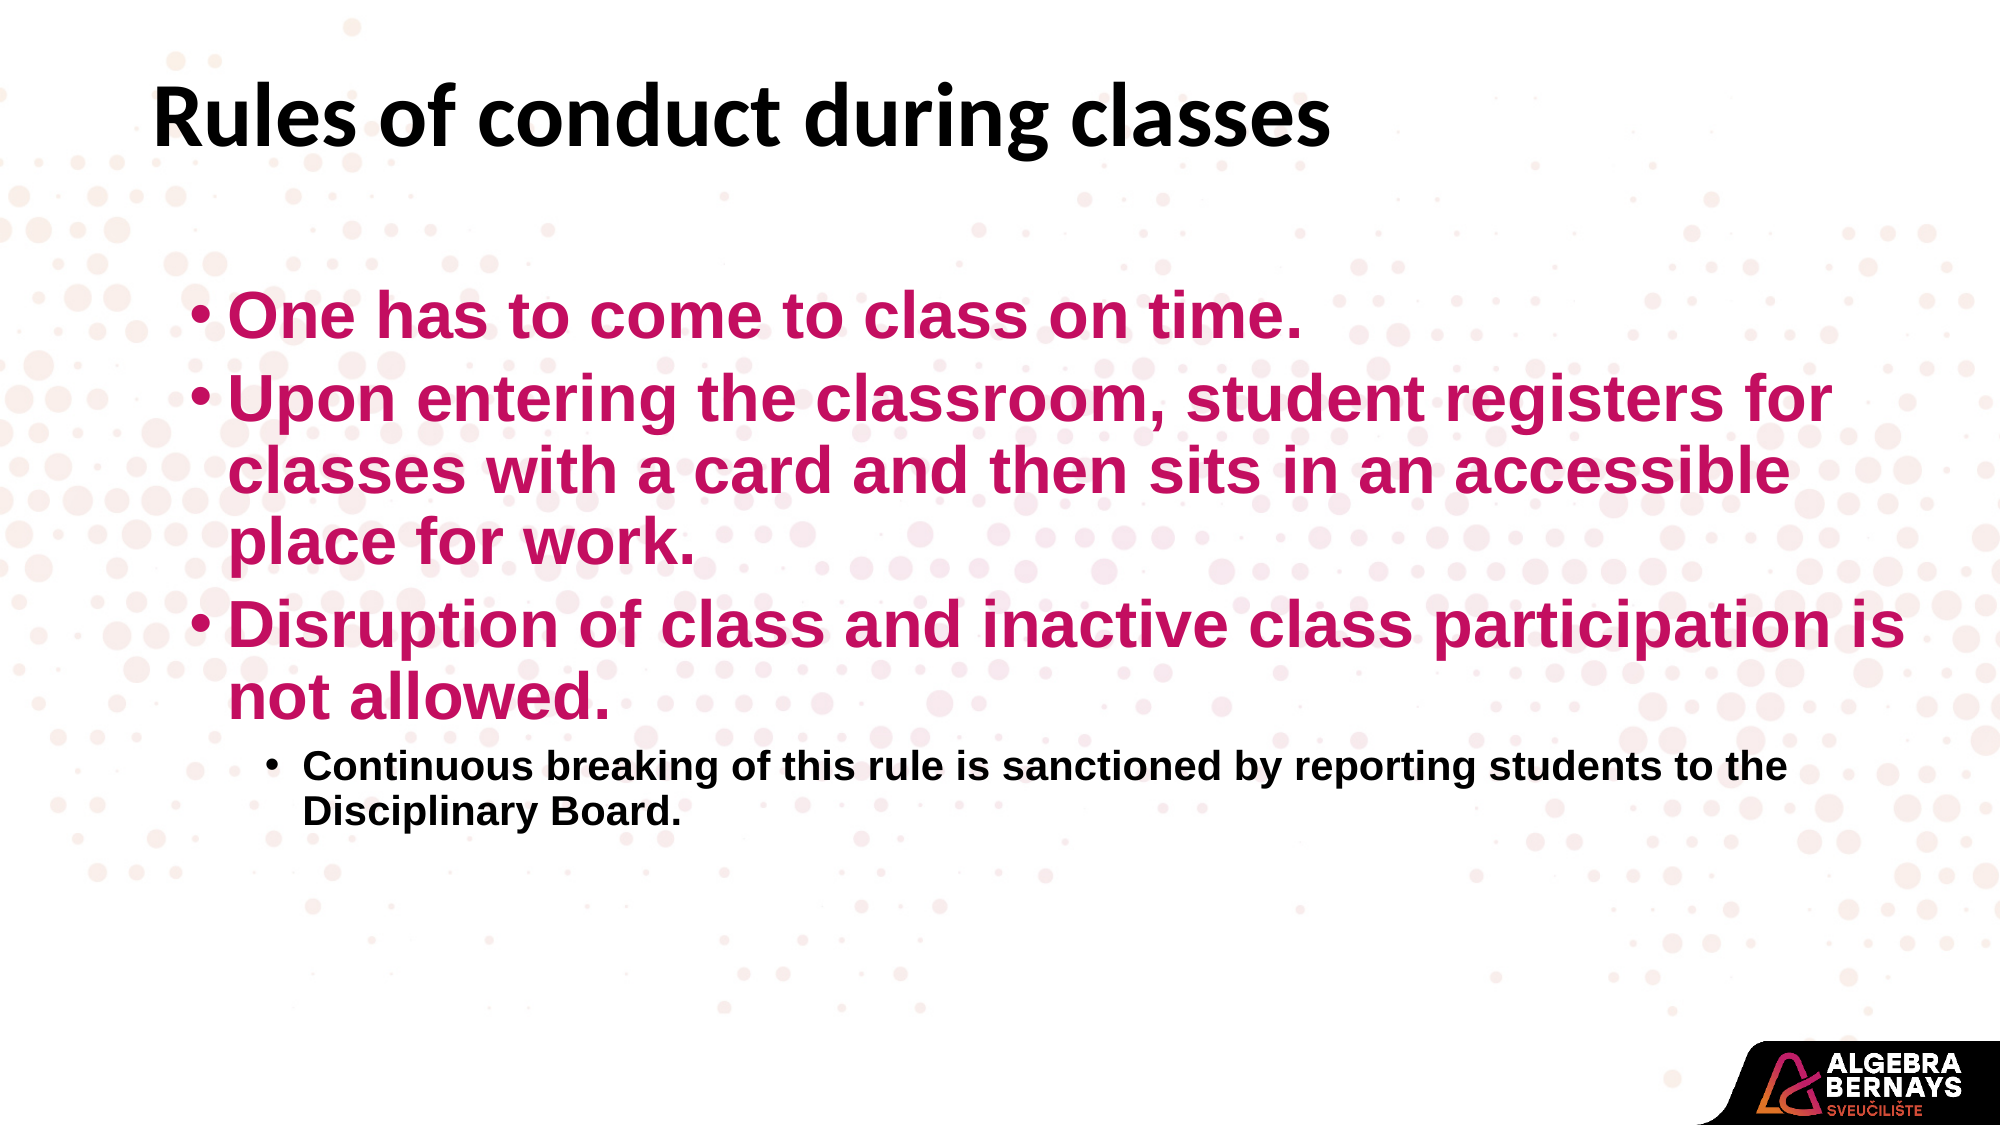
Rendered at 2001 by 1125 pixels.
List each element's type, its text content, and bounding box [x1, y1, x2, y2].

text_box Rules of conduct during classes [137, 59, 1863, 273]
text_box One has to come to class on time. Upon entering the classroom, student registers for classes with a card and then sits in an accessible place for work. Disruption of class and inactive class participation is not allowed. Continuous breaking of this rule is sanctioned by reporting students to the Disciplinary Board. [137, 273, 1940, 988]
picture [0, 0, 2000, 1125]
